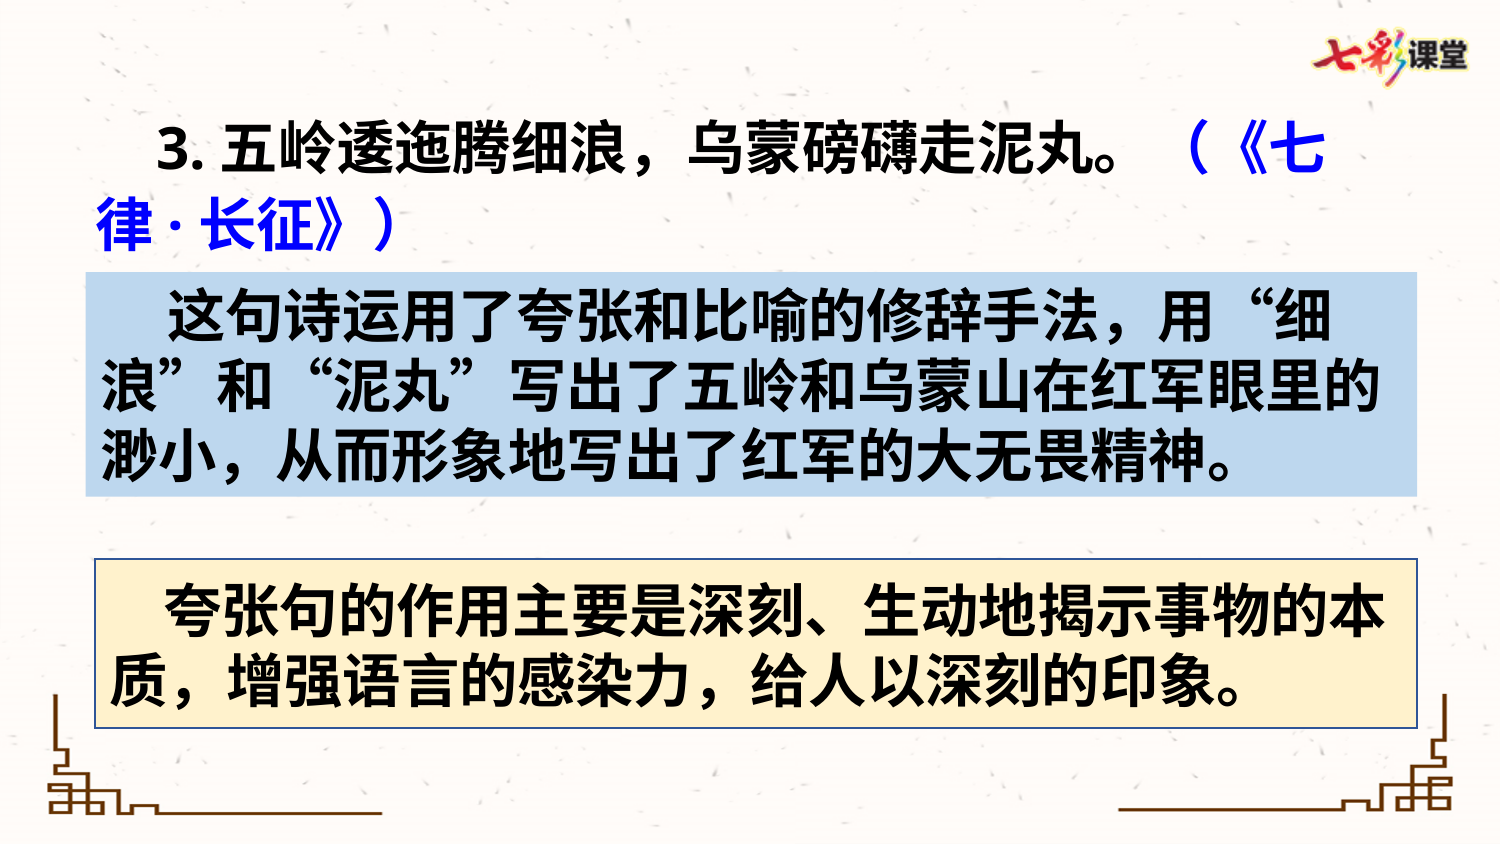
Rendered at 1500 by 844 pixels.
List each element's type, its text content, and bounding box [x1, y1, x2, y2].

text_box 3.五岭逶迤腾细浪，乌蒙磅礴走泥丸。（《七律·长征》） [80, 96, 1428, 266]
text_box 这句诗运用了夸张和比喻的修辞手法，用“细浪”和“泥丸”写出了五岭和乌蒙山在红军眼里的渺小，从而形象地写出了红军的大无畏精神。 [85, 272, 1418, 497]
picture [0, 0, 1500, 844]
text_box 夸张句的作用主要是深刻、生动地揭示事物的本质，增强语言的感染力，给人以深刻的印象。 [94, 558, 1418, 729]
